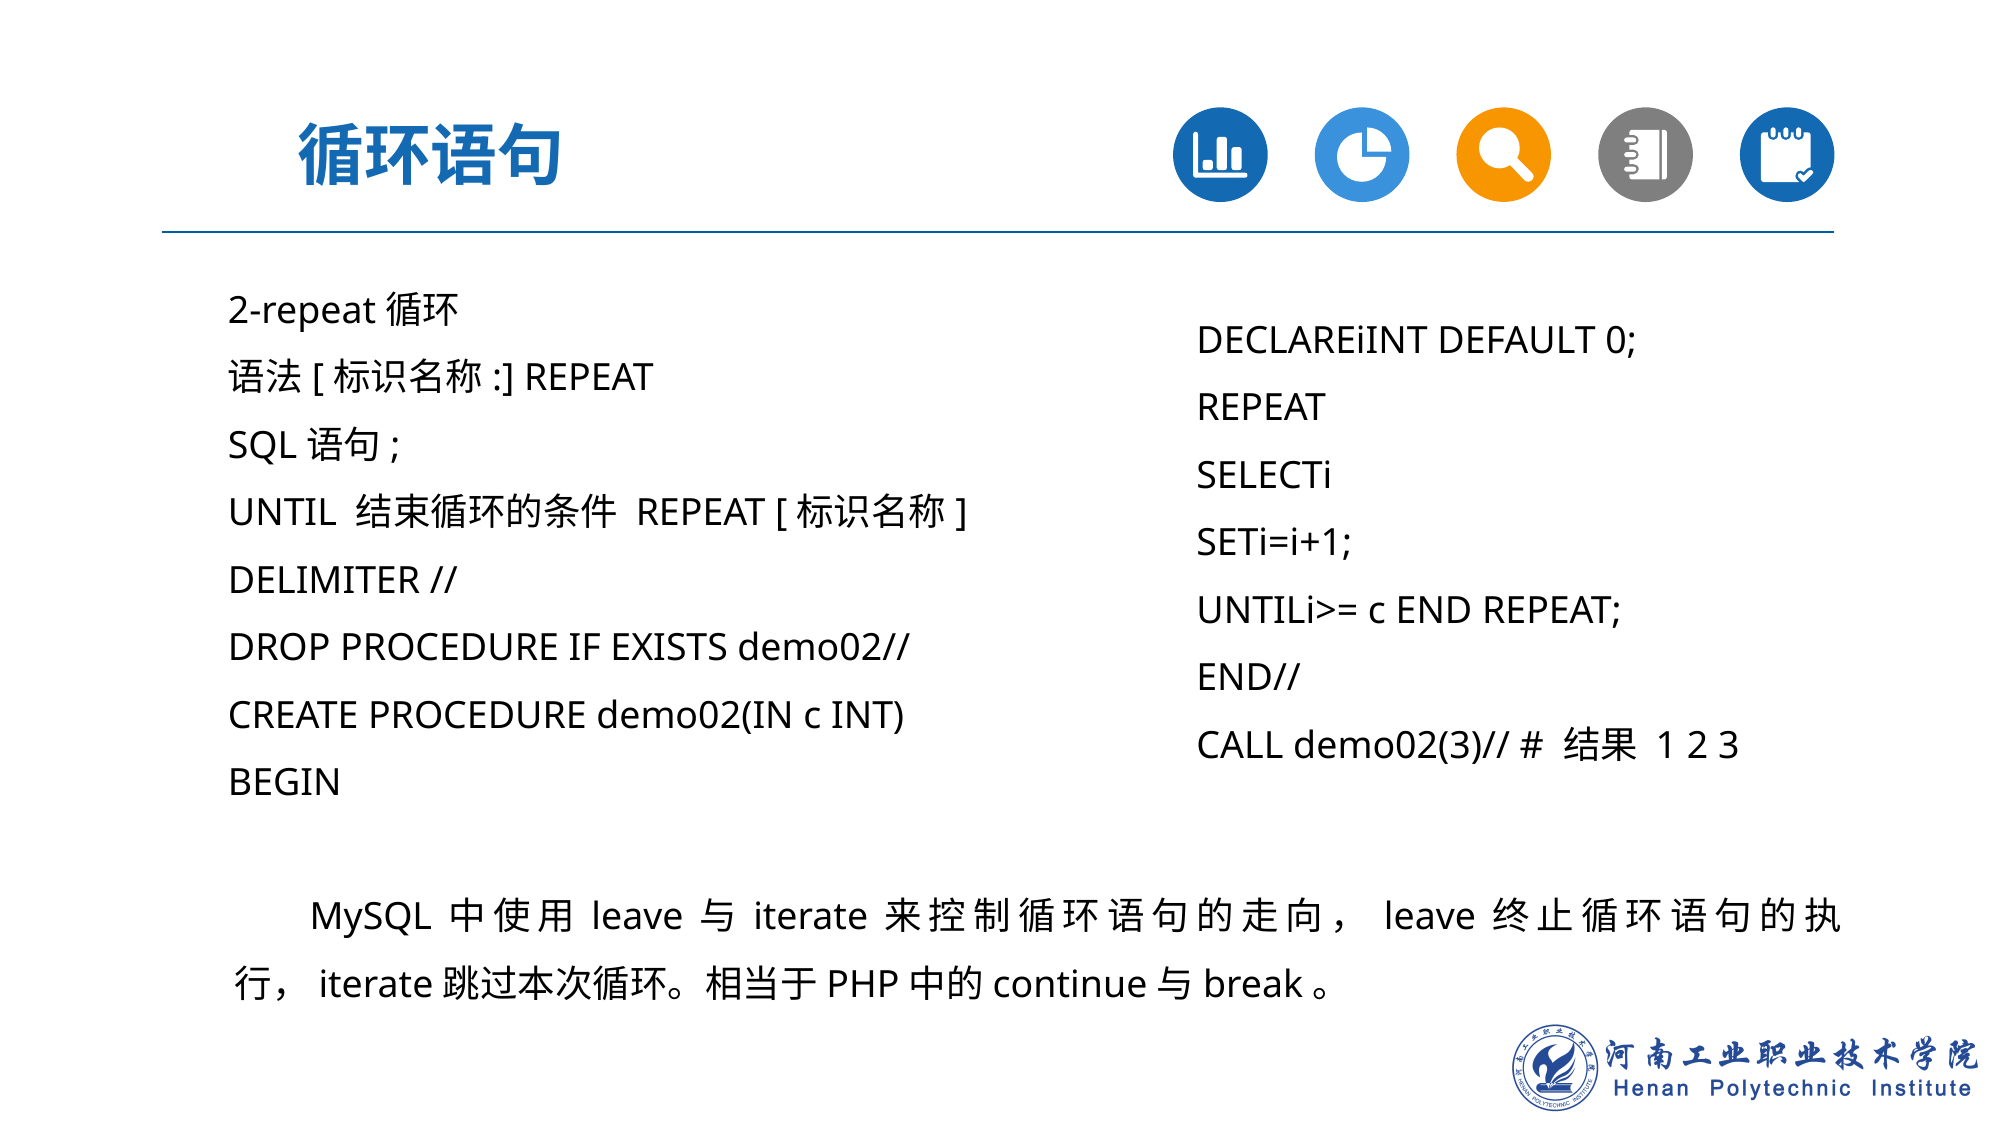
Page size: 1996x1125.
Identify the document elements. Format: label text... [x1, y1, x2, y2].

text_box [1314, 107, 1410, 203]
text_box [1598, 107, 1694, 203]
text_box MySQL中使用leave与iterate来控制循环语句的走向，leave终止循环语句的执行，iterate跳过本次循环。相当于PHP中的continue与break。 [219, 862, 1857, 1013]
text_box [1739, 107, 1835, 203]
text_box 循环语句 [110, 93, 752, 203]
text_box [1172, 107, 1268, 203]
text_box DECLAREiINT DEFAULT 0; REPEAT SELECTi SETi=i+1; UNTILi>= c END REPEAT; END// CALL demo02(3)// # 结果 1 2 3 [1106, 285, 1811, 685]
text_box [1456, 107, 1552, 203]
text_box 2-repeat循环 语法[标识名称:] REPEAT SQL语句; UNTIL 结束循环的条件 REPEAT [标识名称] DELIMITER // DROP PROCEDURE IF EXISTS demo02// CREATE PROCEDURE demo02(IN c INT) BEGIN [132, 253, 1008, 810]
picture [1493, 1020, 1984, 1118]
